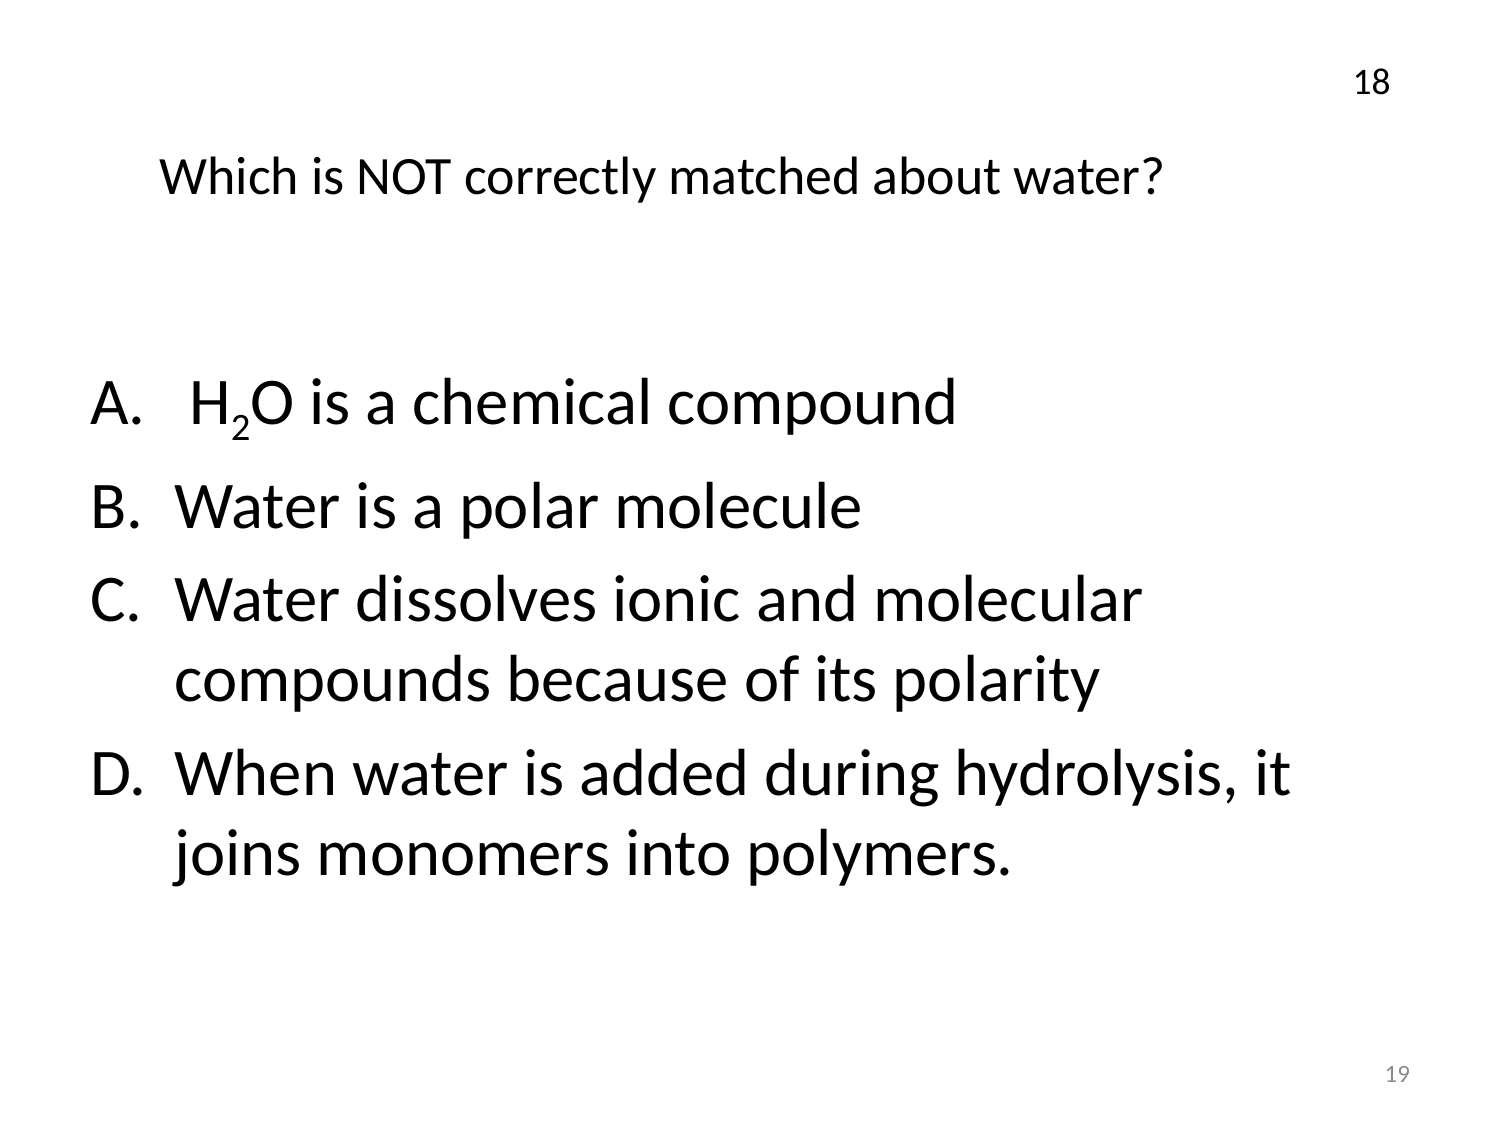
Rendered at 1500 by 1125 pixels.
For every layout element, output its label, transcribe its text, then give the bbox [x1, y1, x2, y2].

slide_number 19 [1074, 1042, 1425, 1103]
title Which is NOT correctly matched about water? [75, 112, 1250, 233]
list H2O is a chemical compound Water is a polar molecule Water dissolves ionic and molecular compounds because of its polarity When water is added during hydrolysis, it joins monomers into polymers. [75, 350, 1425, 1005]
text_box 18 [1337, 49, 1406, 110]
